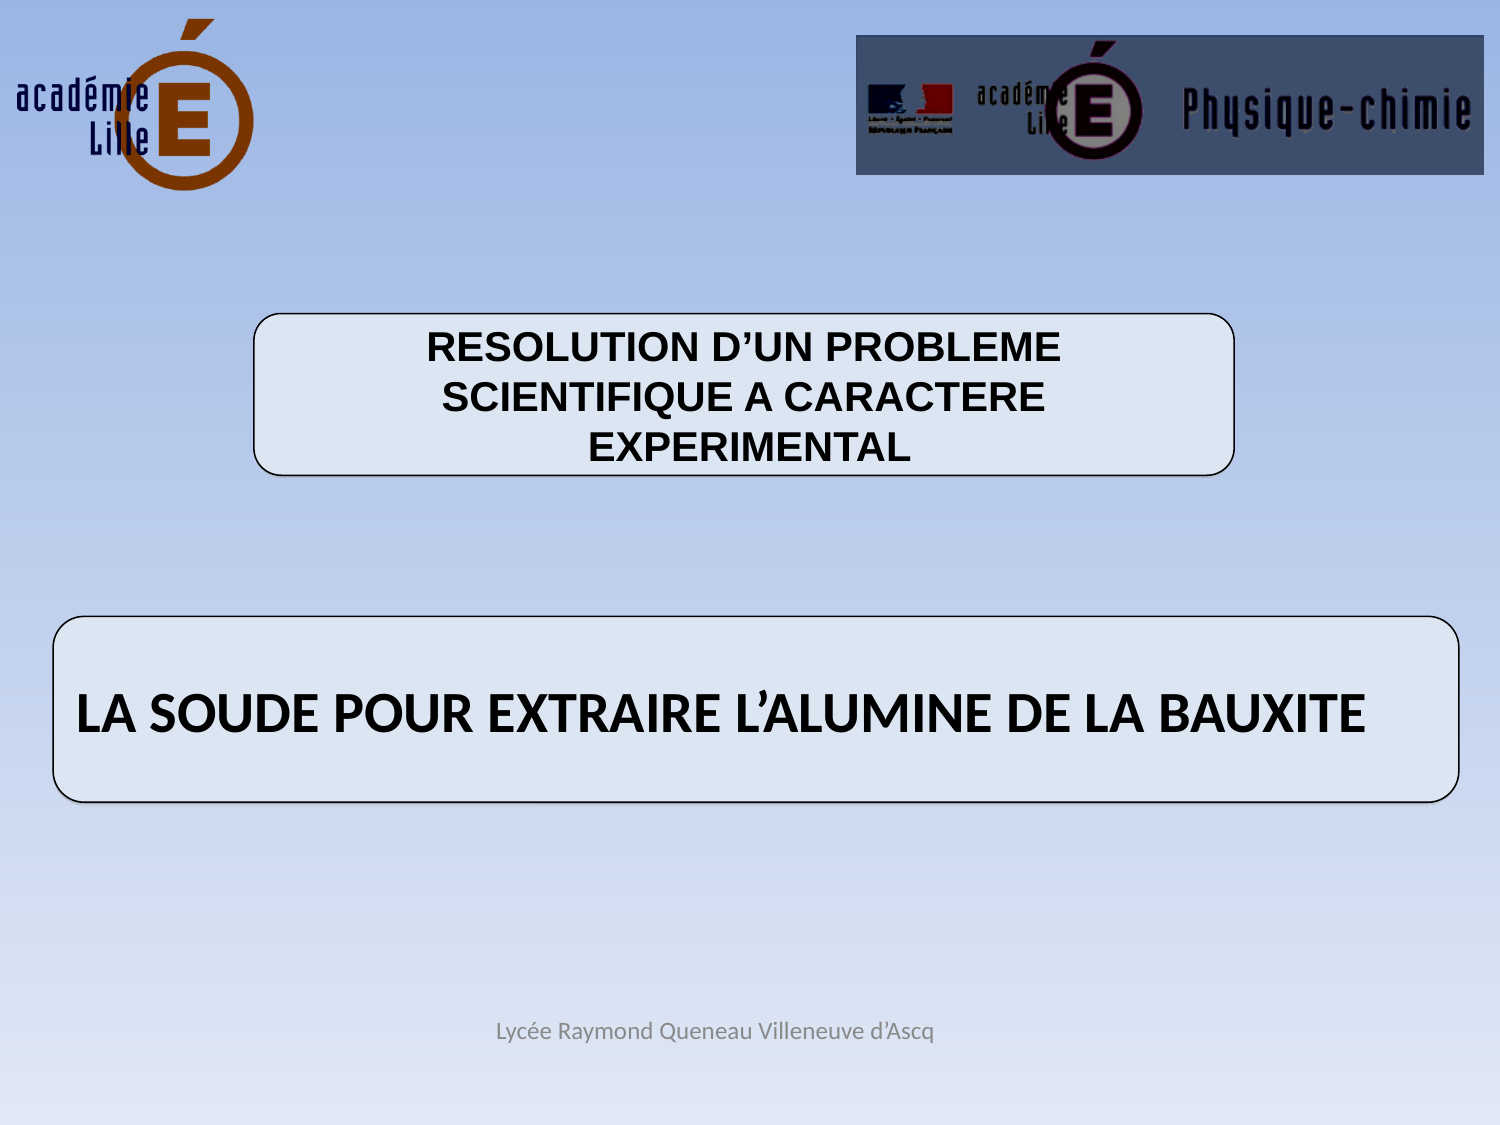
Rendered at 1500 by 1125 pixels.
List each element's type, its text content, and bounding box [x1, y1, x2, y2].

picture [856, 35, 1484, 175]
picture [17, 18, 254, 191]
text_box Lycée Raymond Queneau Villeneuve d’Ascq [478, 999, 954, 1060]
text_box LA SOUDE POUR EXTRAIRE L’ALUMINE DE LA BAUXITE [53, 616, 1459, 803]
text_box RESOLUTION D’UN PROBLEME SCIENTIFIQUE A CARACTERE EXPERIMENTAL [253, 313, 1235, 476]
